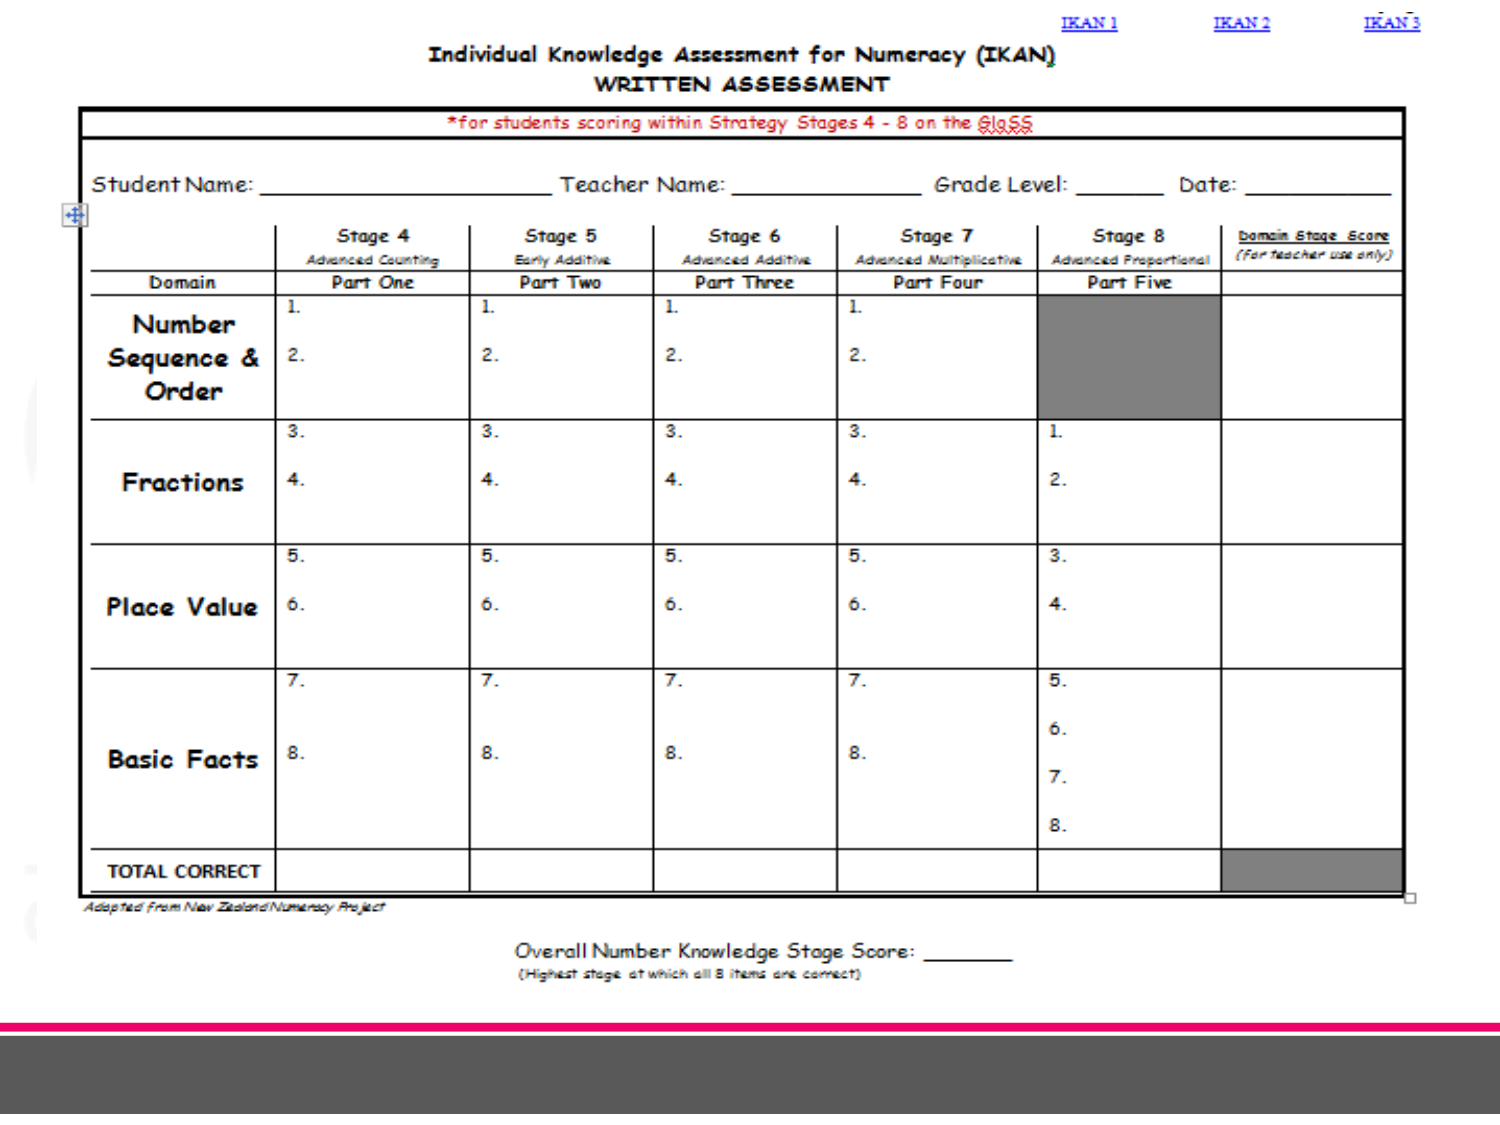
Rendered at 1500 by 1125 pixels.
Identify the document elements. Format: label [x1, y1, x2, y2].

picture [19, 8, 1499, 988]
